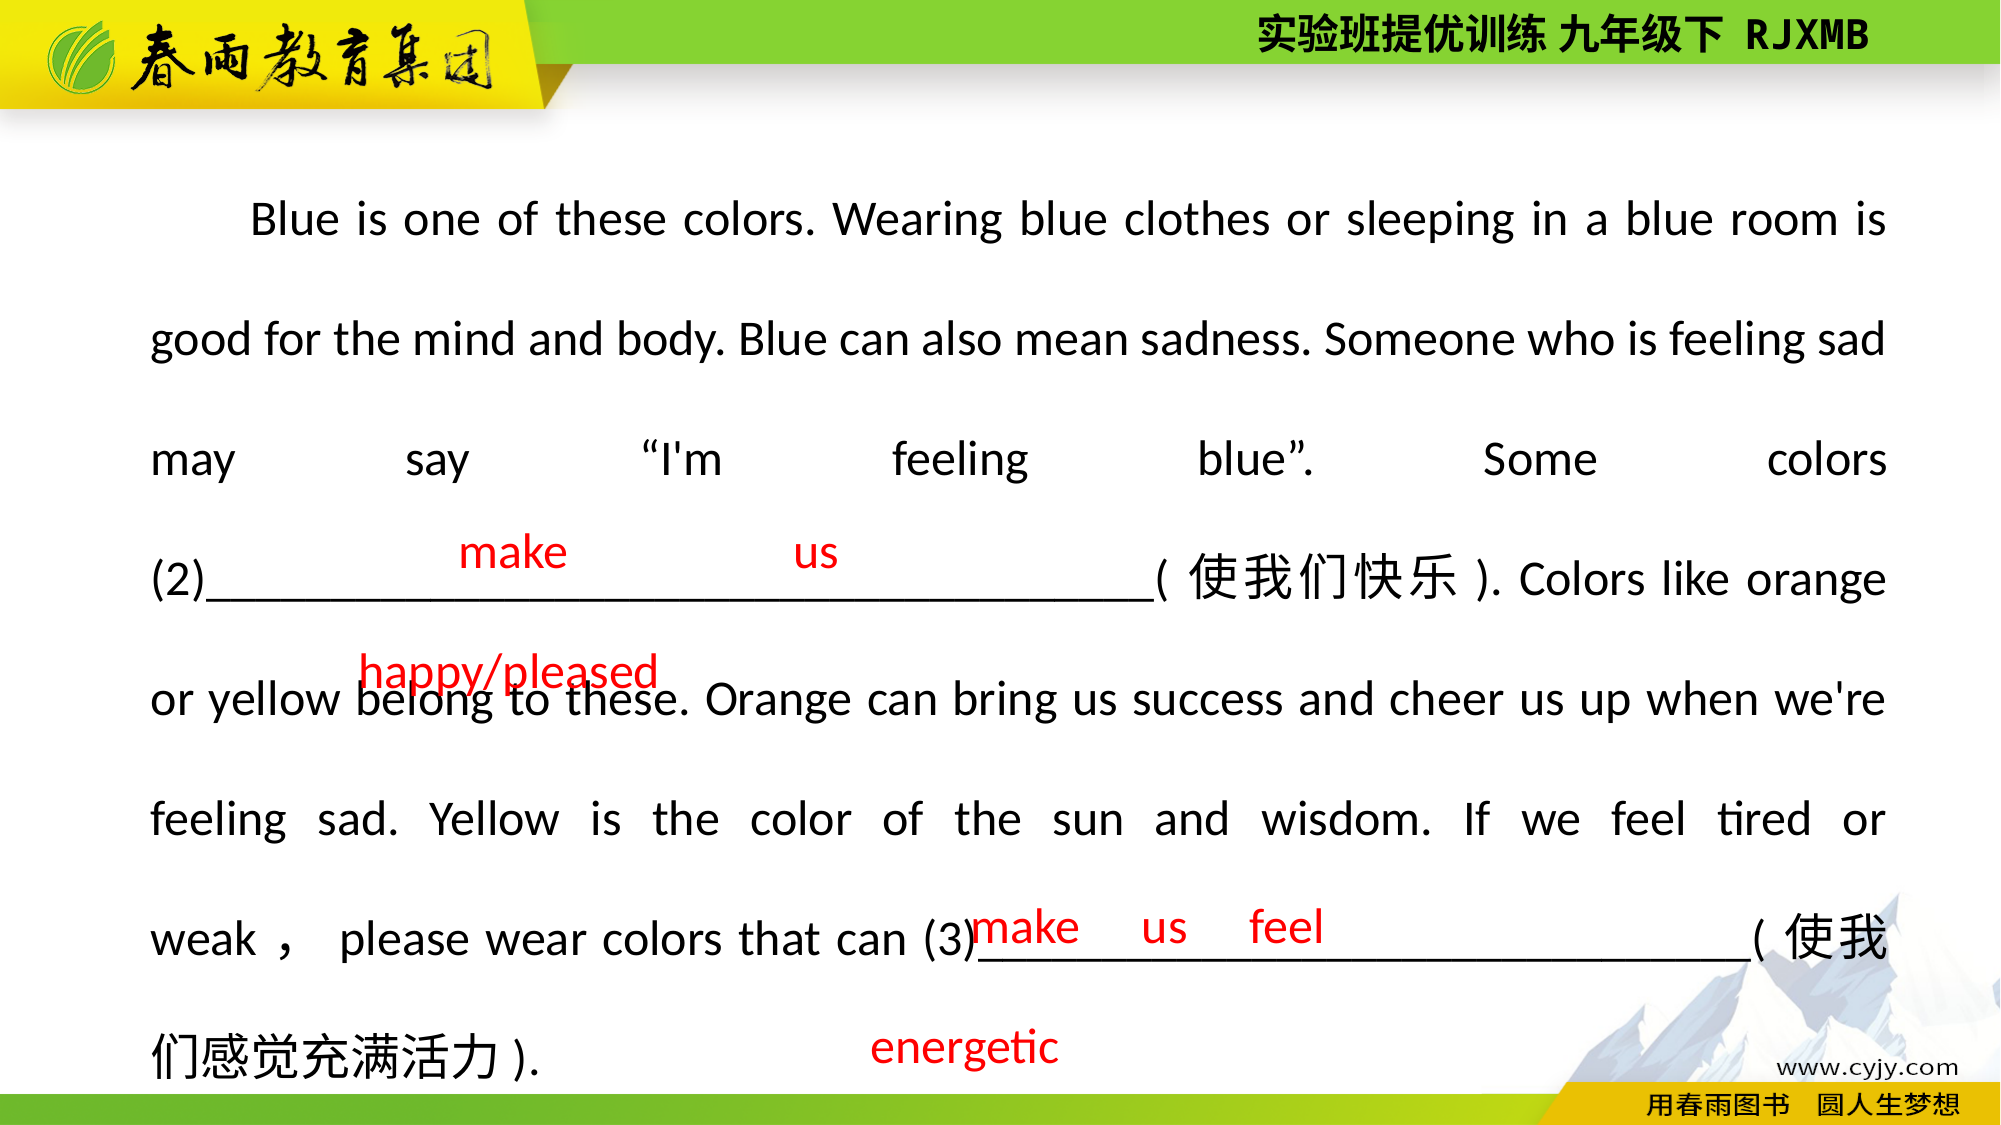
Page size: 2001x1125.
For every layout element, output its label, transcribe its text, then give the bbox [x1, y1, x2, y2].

text_box make us happy/pleased [343, 450, 854, 586]
picture [0, 0, 2001, 1125]
text_box make us feel energetic [855, 825, 1340, 961]
text_box Blue is one of these colors. Wearing blue clothes or sleeping in a blue room is good for the mind and body. Blue can also mean sadness. Someone who is feeling sad may say “I'm feeling blue”. Some colors (2)______________________________________(使我们快乐). Colors like orange or yellow belong to these. Orange can bring us success and cheer us up when we're feeling sad. Yellow is the color of the sun and wisdom. If we feel tired or weak，please wear colors that can (3)_______________________________(使我们感觉充满活力). [136, 118, 1903, 1094]
